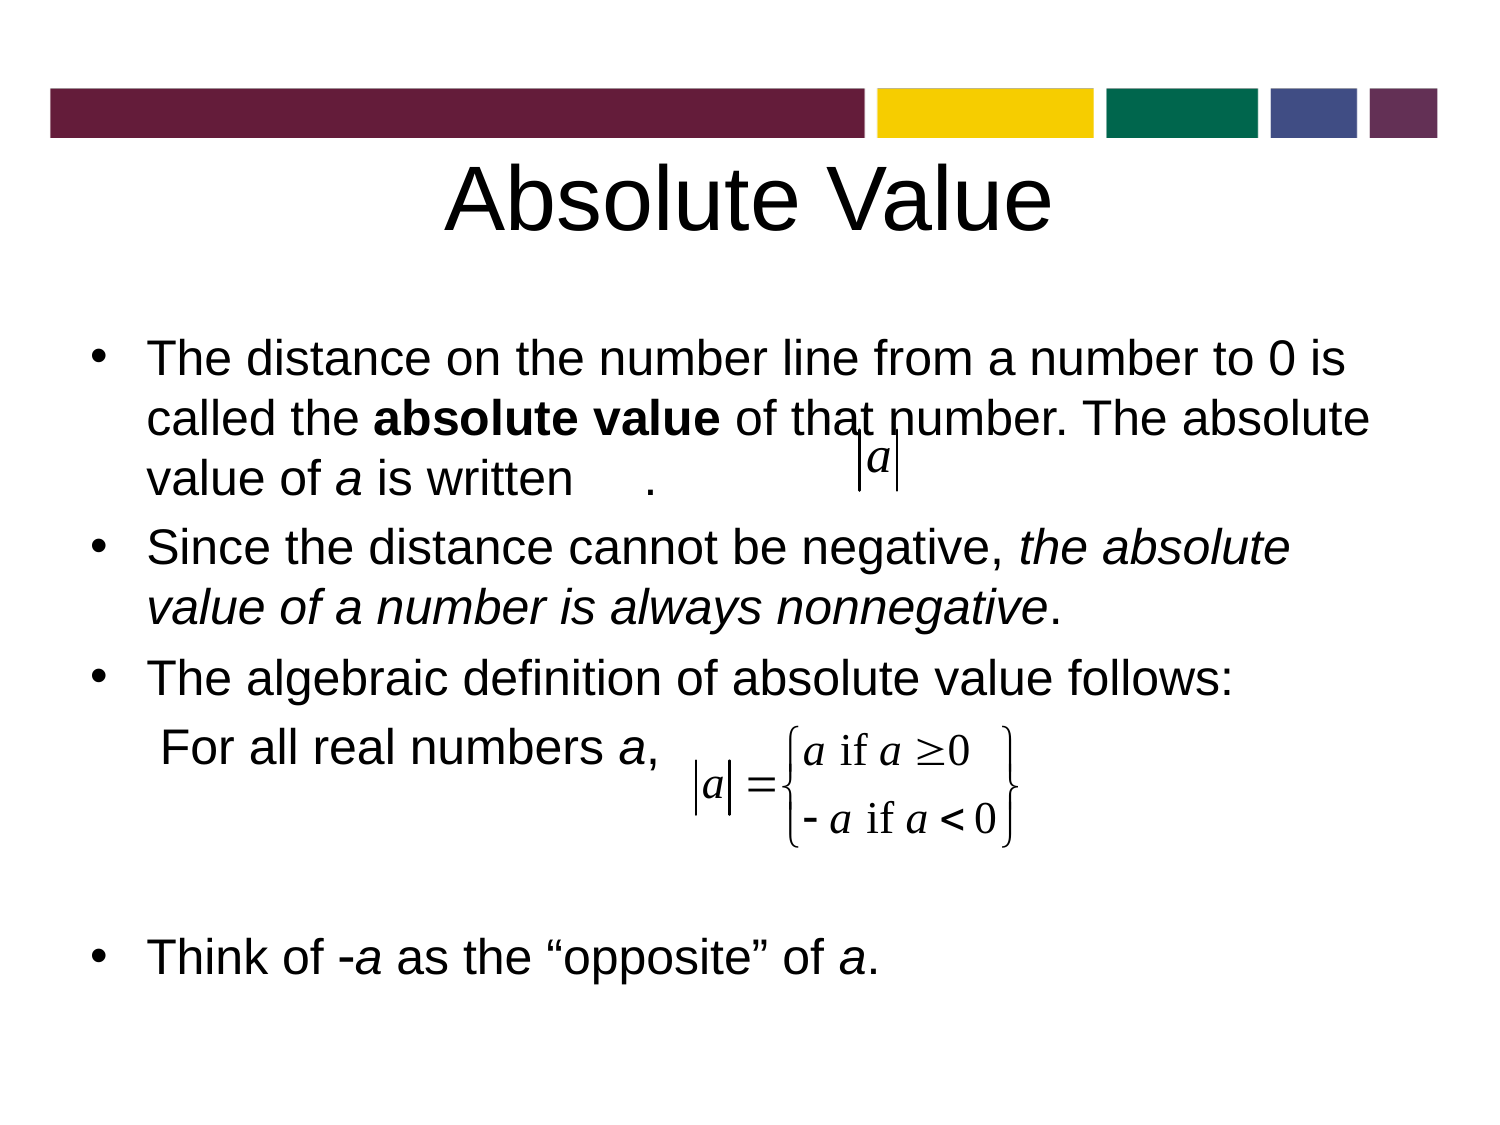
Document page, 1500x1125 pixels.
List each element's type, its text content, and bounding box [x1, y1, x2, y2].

picture [37, 72, 1438, 138]
title Absolute Value [74, 146, 1426, 288]
list The distance on the number line from a number to 0 is called the absolute value of that number. The absolute value of a is written . Since the distance cannot be negative, the absolute value of a number is always nonnegative. The algebraic definition of absolute value follows: For all real numbers a, Think of a as the “opposite” of a. [74, 317, 1426, 1061]
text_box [687, 717, 1027, 916]
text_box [849, 417, 911, 504]
